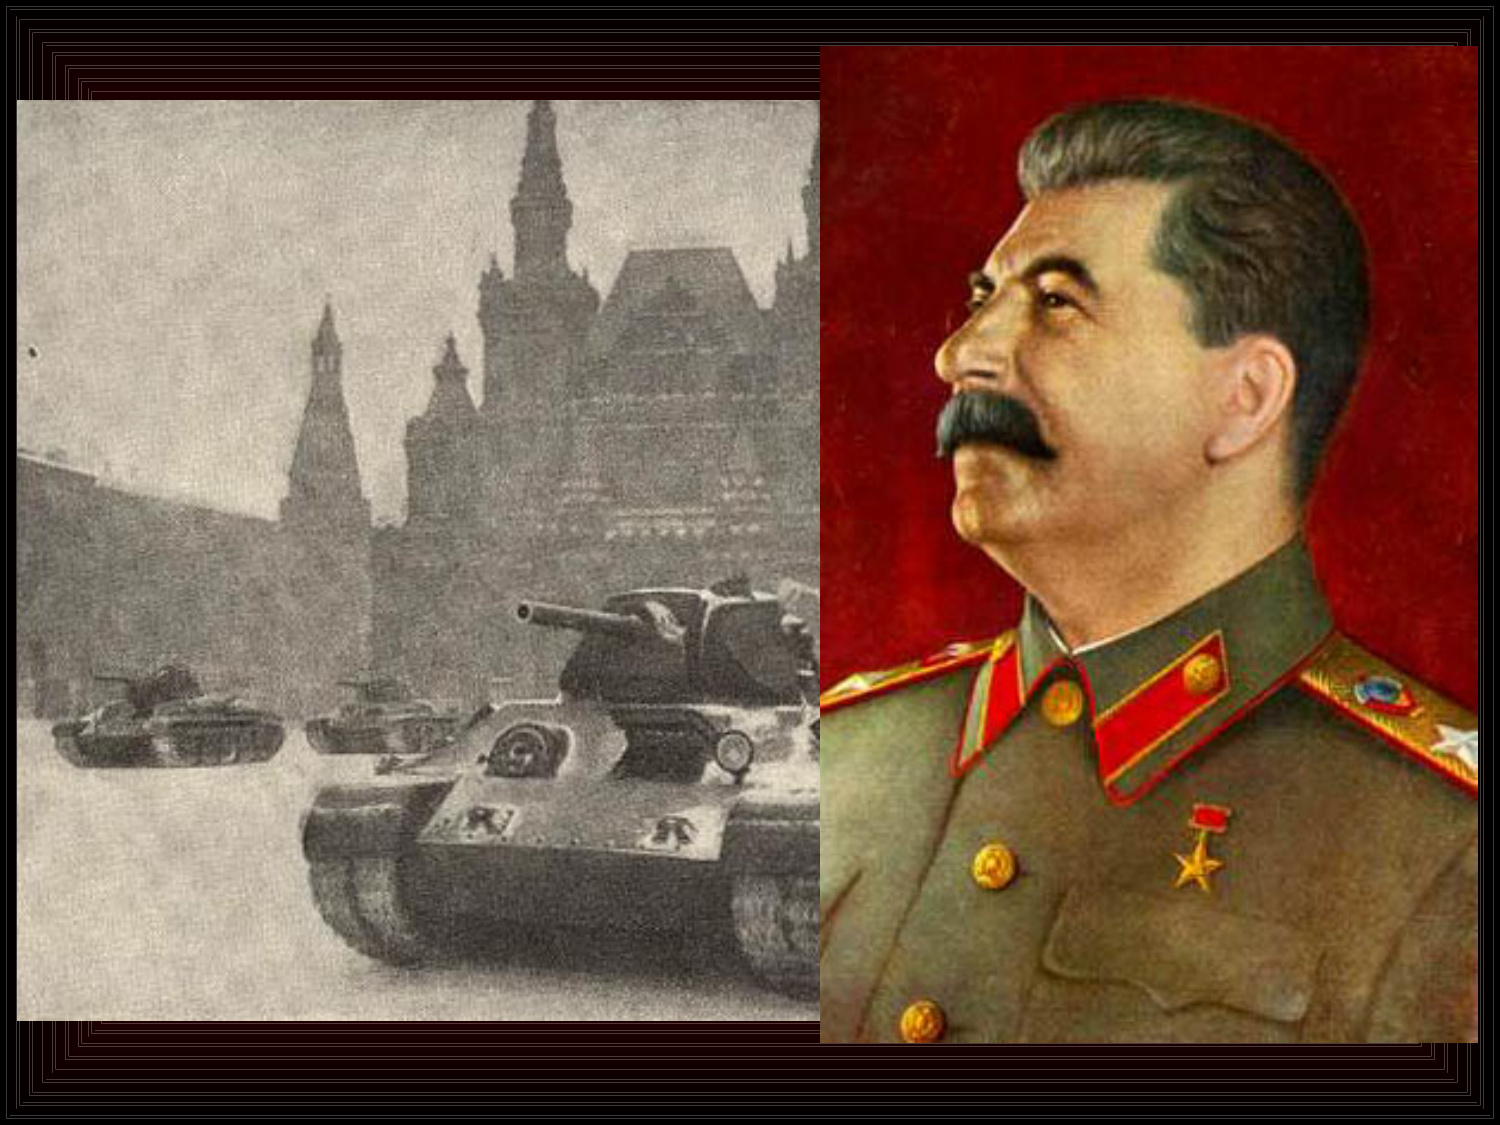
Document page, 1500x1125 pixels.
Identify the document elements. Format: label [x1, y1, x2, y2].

picture [17, 46, 1478, 1044]
